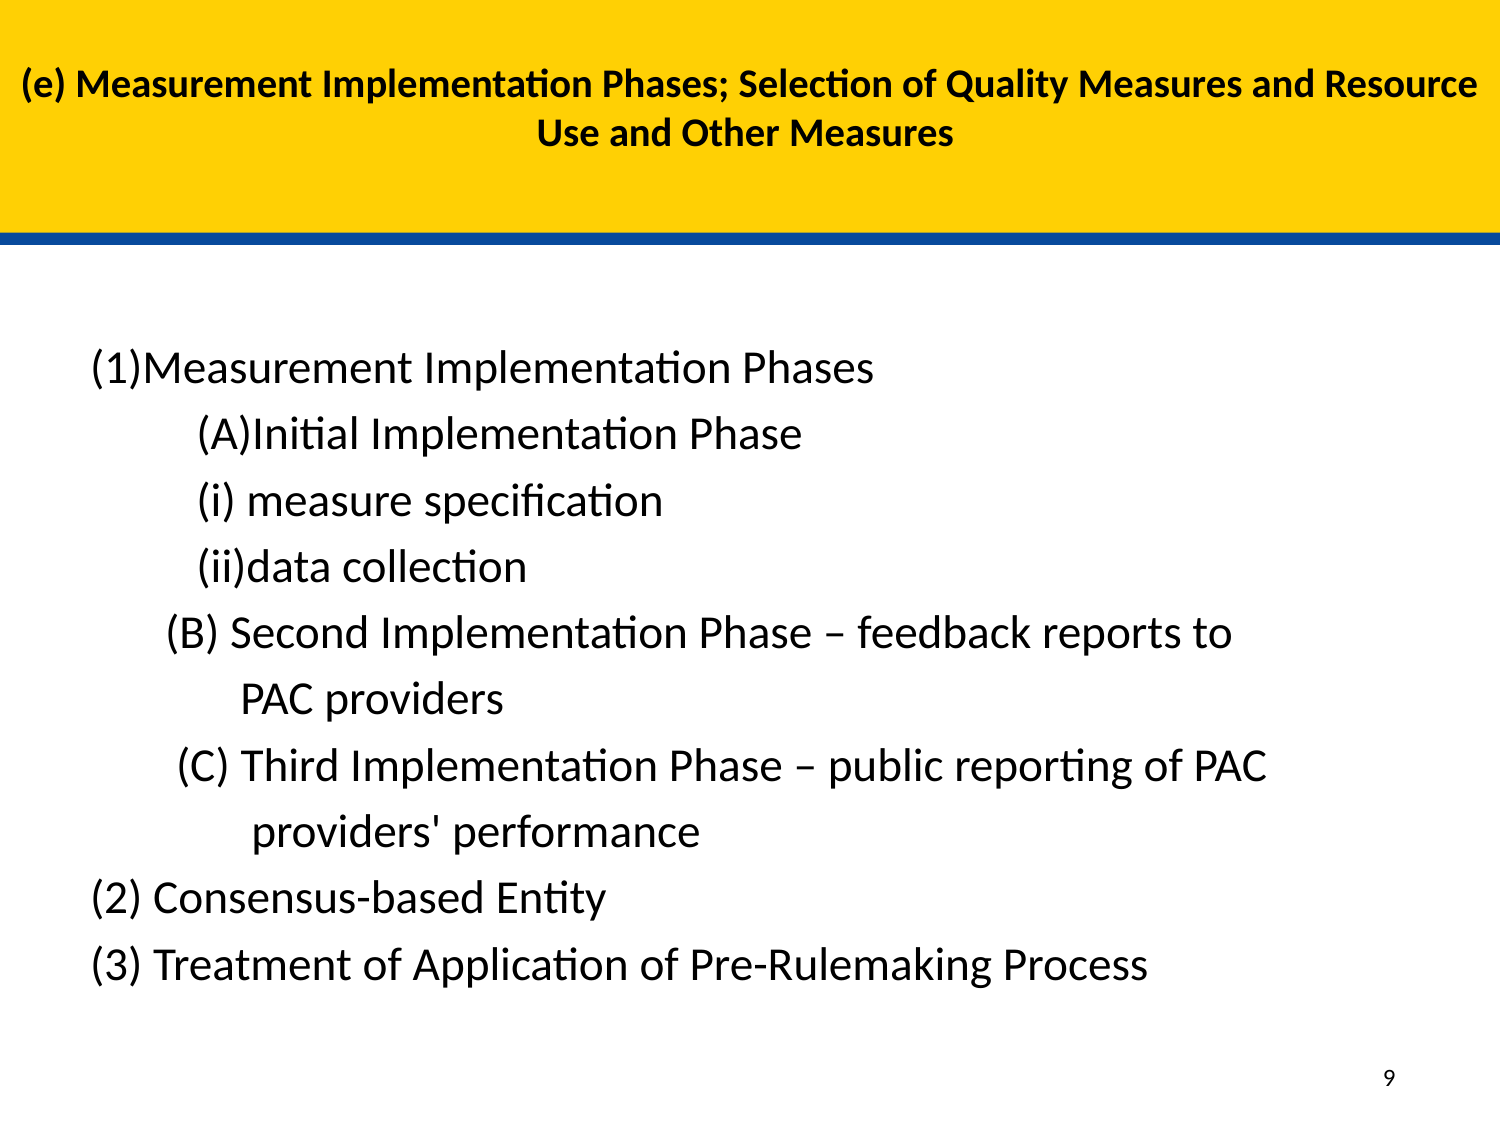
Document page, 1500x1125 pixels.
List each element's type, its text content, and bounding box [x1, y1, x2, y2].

list (1)Measurement Implementation Phases (A)Initial Implementation Phase (i) measure specification (ii)data collection (B) Second Implementation Phase – feedback reports to PAC providers (C) Third Implementation Phase – public reporting of PAC providers' performance (2) Consensus-based Entity (3) Treatment of Application of Pre-Rulemaking Process [75, 262, 1425, 1005]
slide_number 9 [1308, 1046, 1471, 1107]
title (e) Measurement Implementation Phases; Selection of Quality Measures and Resource Use and Other Measures [0, 0, 1500, 233]
